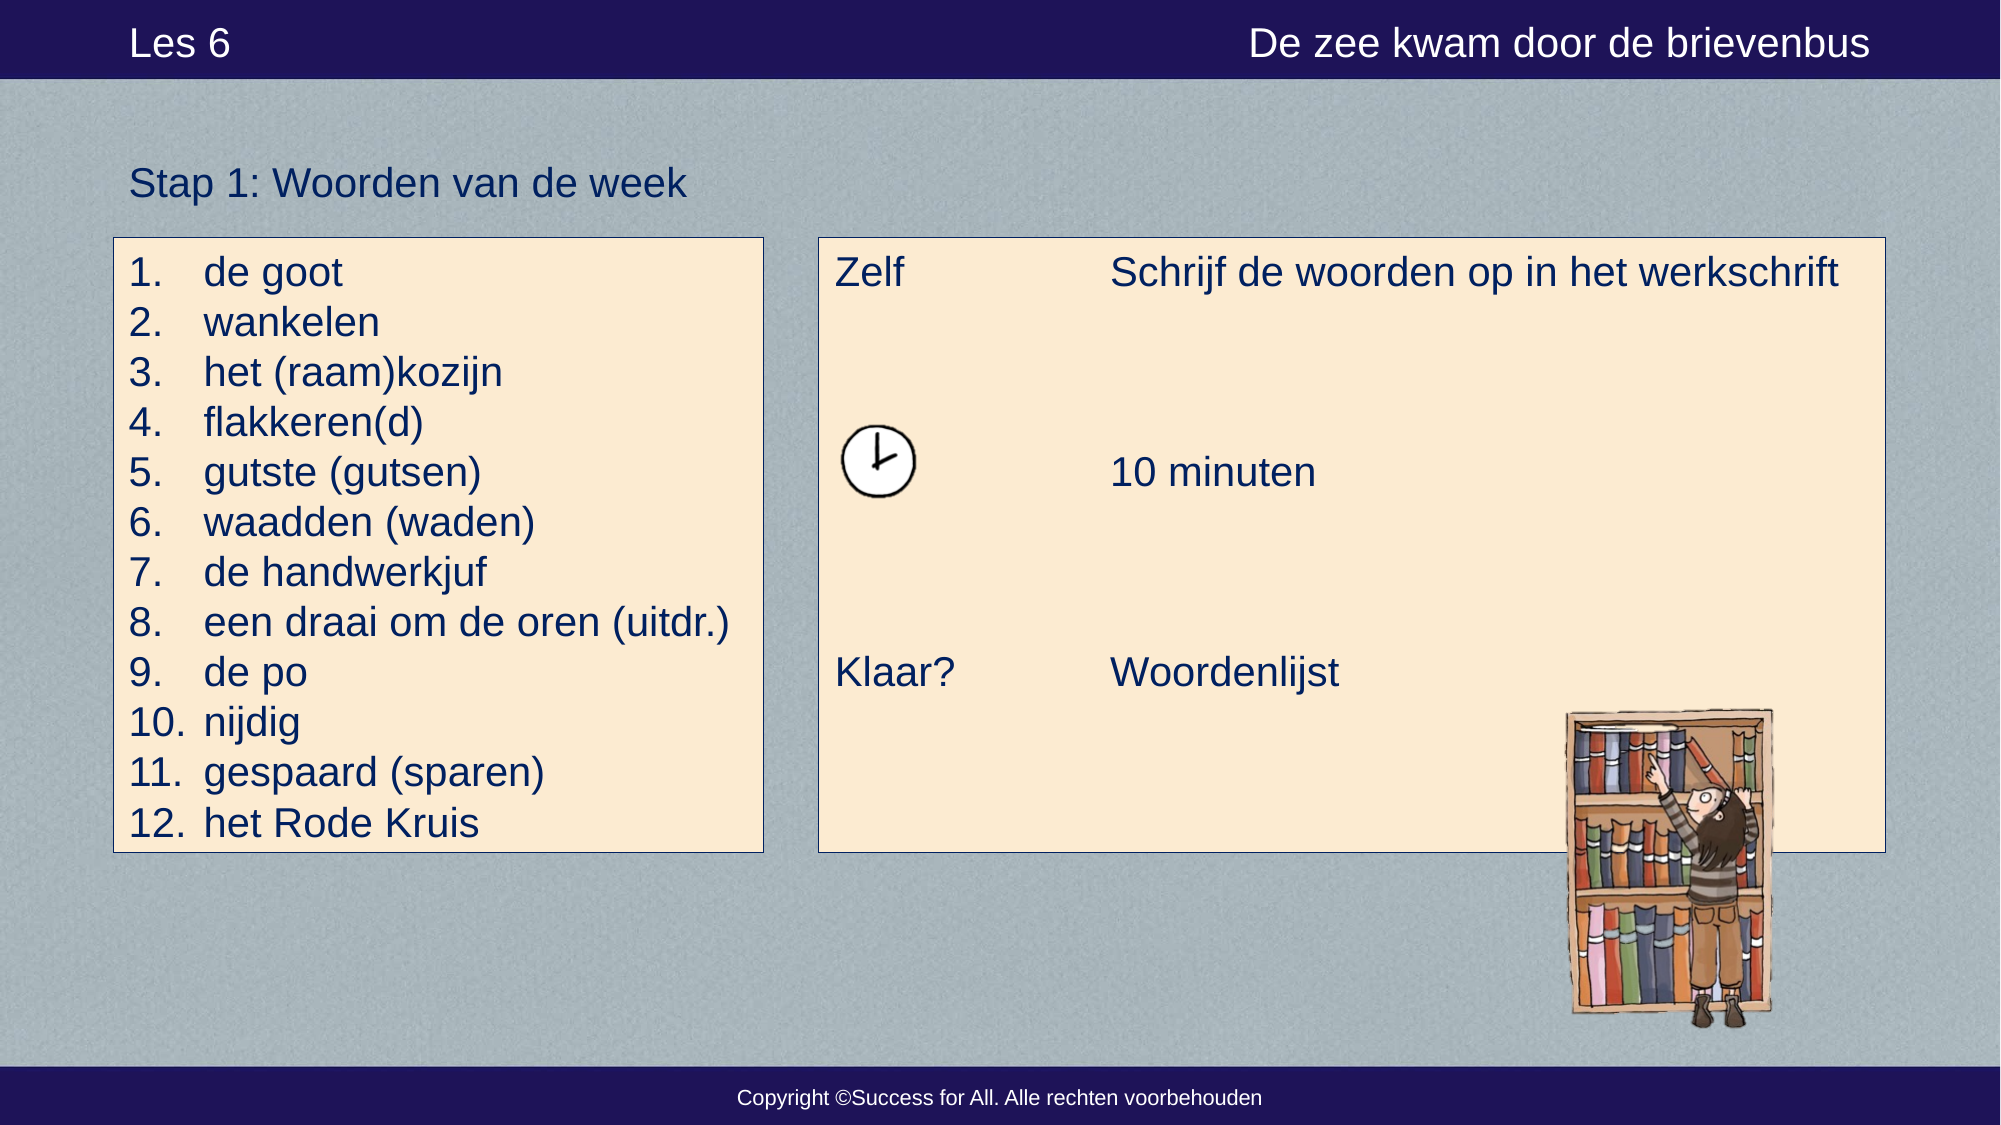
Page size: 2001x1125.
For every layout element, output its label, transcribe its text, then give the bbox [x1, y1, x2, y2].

text_box Stap 1: Woorden van de week [113, 148, 1635, 214]
text_box Zelf Schrijf de woorden op in het werkschrift 10 minuten Klaar? Woordenlijst [818, 237, 1886, 853]
text_box de goot wankelen het (raam)kozijn flakkeren(d) gutste (gutsen) waadden (waden) de handwerkjuf een draai om de oren (uitdr.) de po nijdig gespaard (sparen) het Rode Kruis [113, 237, 764, 853]
text_box Copyright ©Success for All. Alle rechten voorbehouden [0, 1076, 2000, 1125]
text_box De zee kwam door de brievenbus [999, 8, 1886, 73]
picture [0, 0, 2001, 1125]
text_box Les 6 [114, 8, 354, 73]
